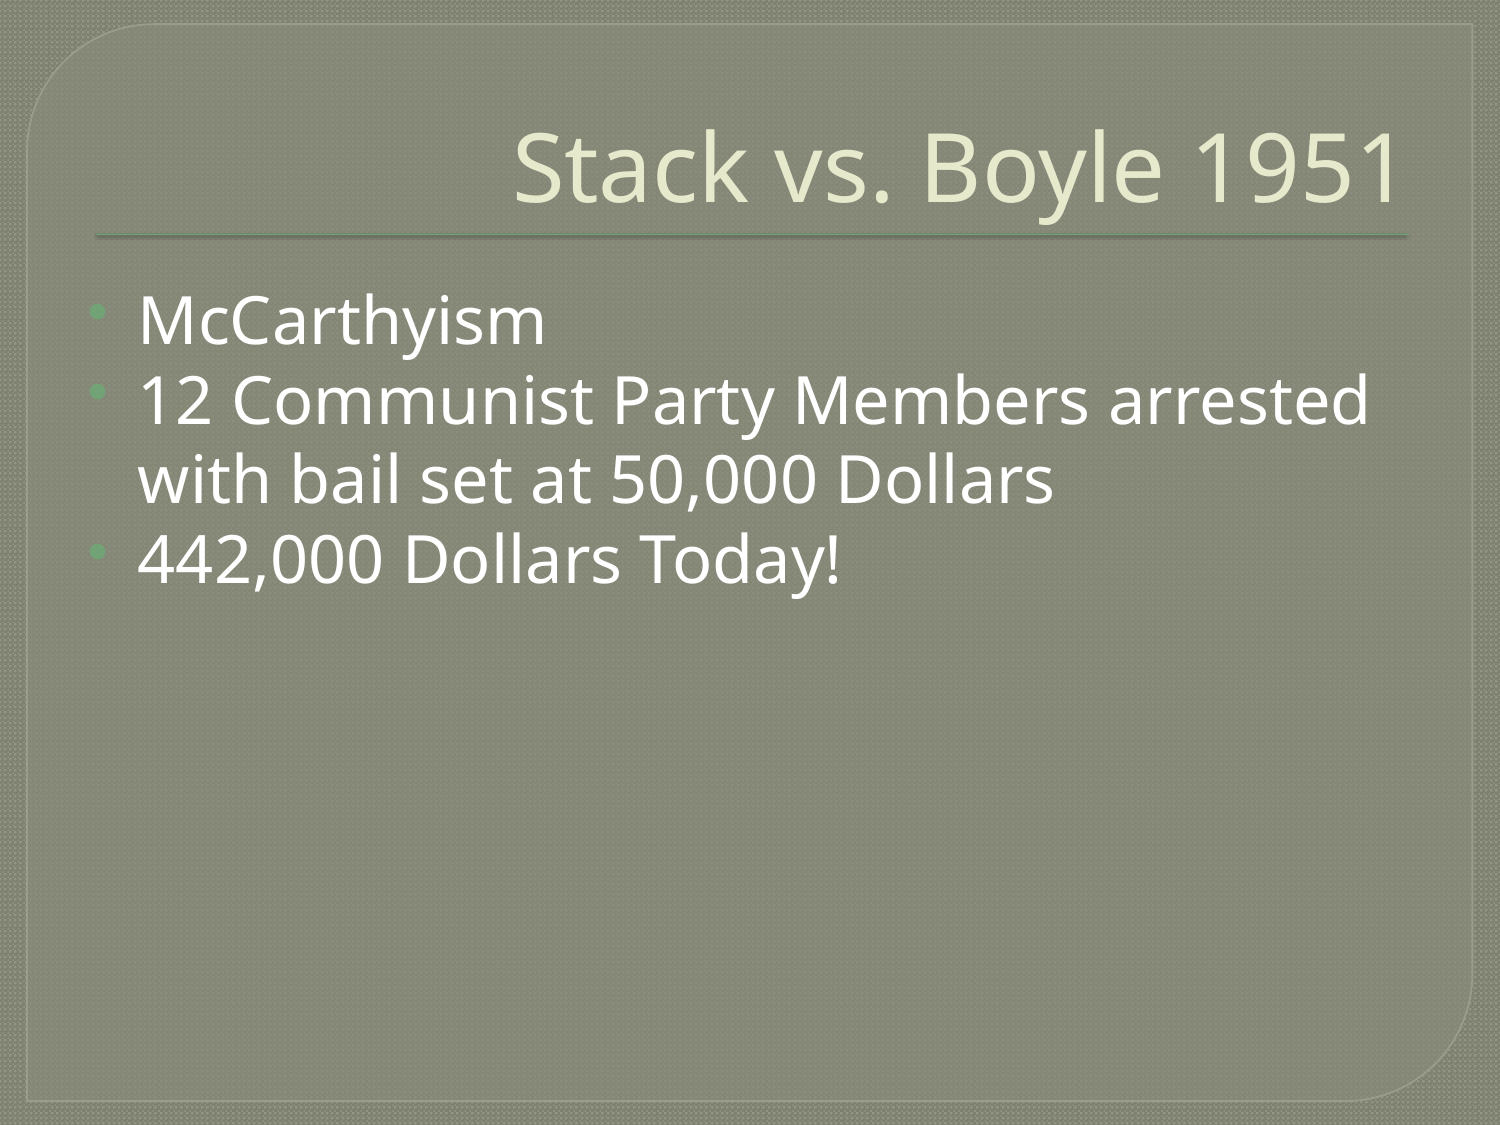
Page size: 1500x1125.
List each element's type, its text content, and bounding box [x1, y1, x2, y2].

title Stack vs. Boyle 1951 [75, 41, 1425, 230]
list McCarthyism 12 Communist Party Members arrested with bail set at 50,000 Dollars 442,000 Dollars Today! [75, 270, 1425, 1013]
